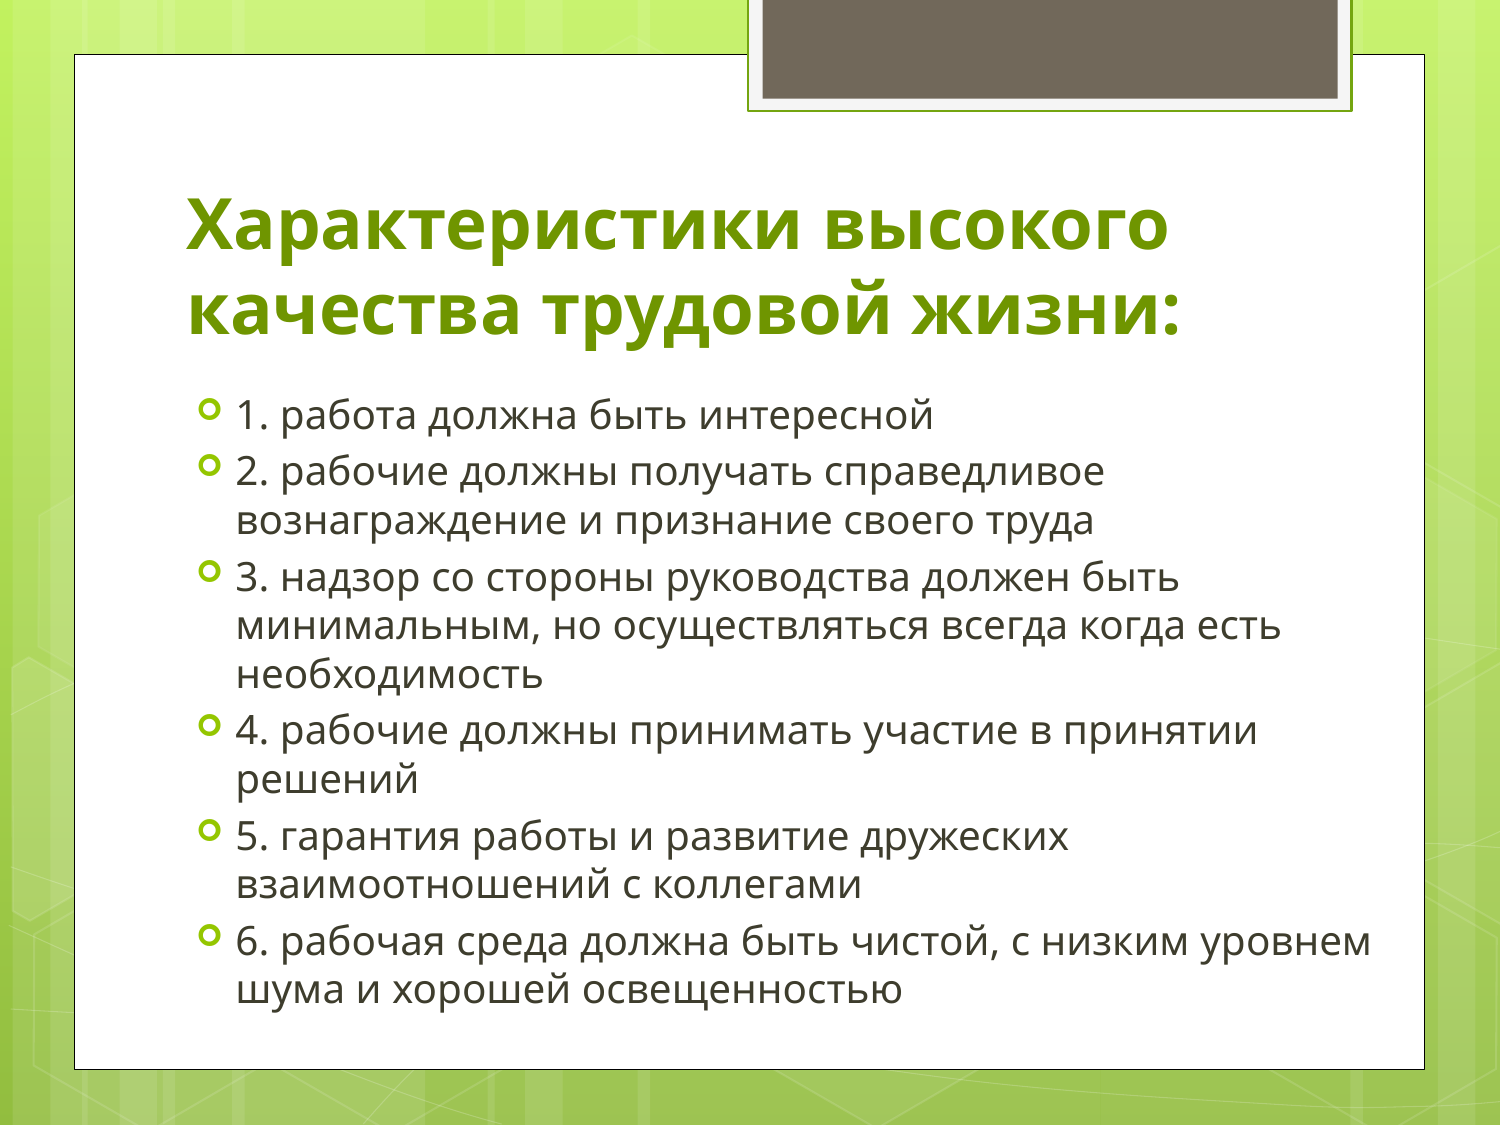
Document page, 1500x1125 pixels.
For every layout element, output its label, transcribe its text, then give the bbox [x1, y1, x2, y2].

list 1. работа должна быть интересной 2. рабочие должны получать справедливое вознаграждение и признание своего труда 3. надзор со стороны руководства должен быть минимальным, но осуществляться всегда когда есть необходимость 4. рабочие должны принимать участие в принятии решений 5. гарантия работы и развитие дружеских взаимоотношений с коллегами 6. рабочая среда должна быть чистой, с низким уровнем шума и хорошей освещенностью [171, 381, 1400, 1024]
title Характеристики высокого качества трудовой жизни: [171, 168, 1324, 357]
